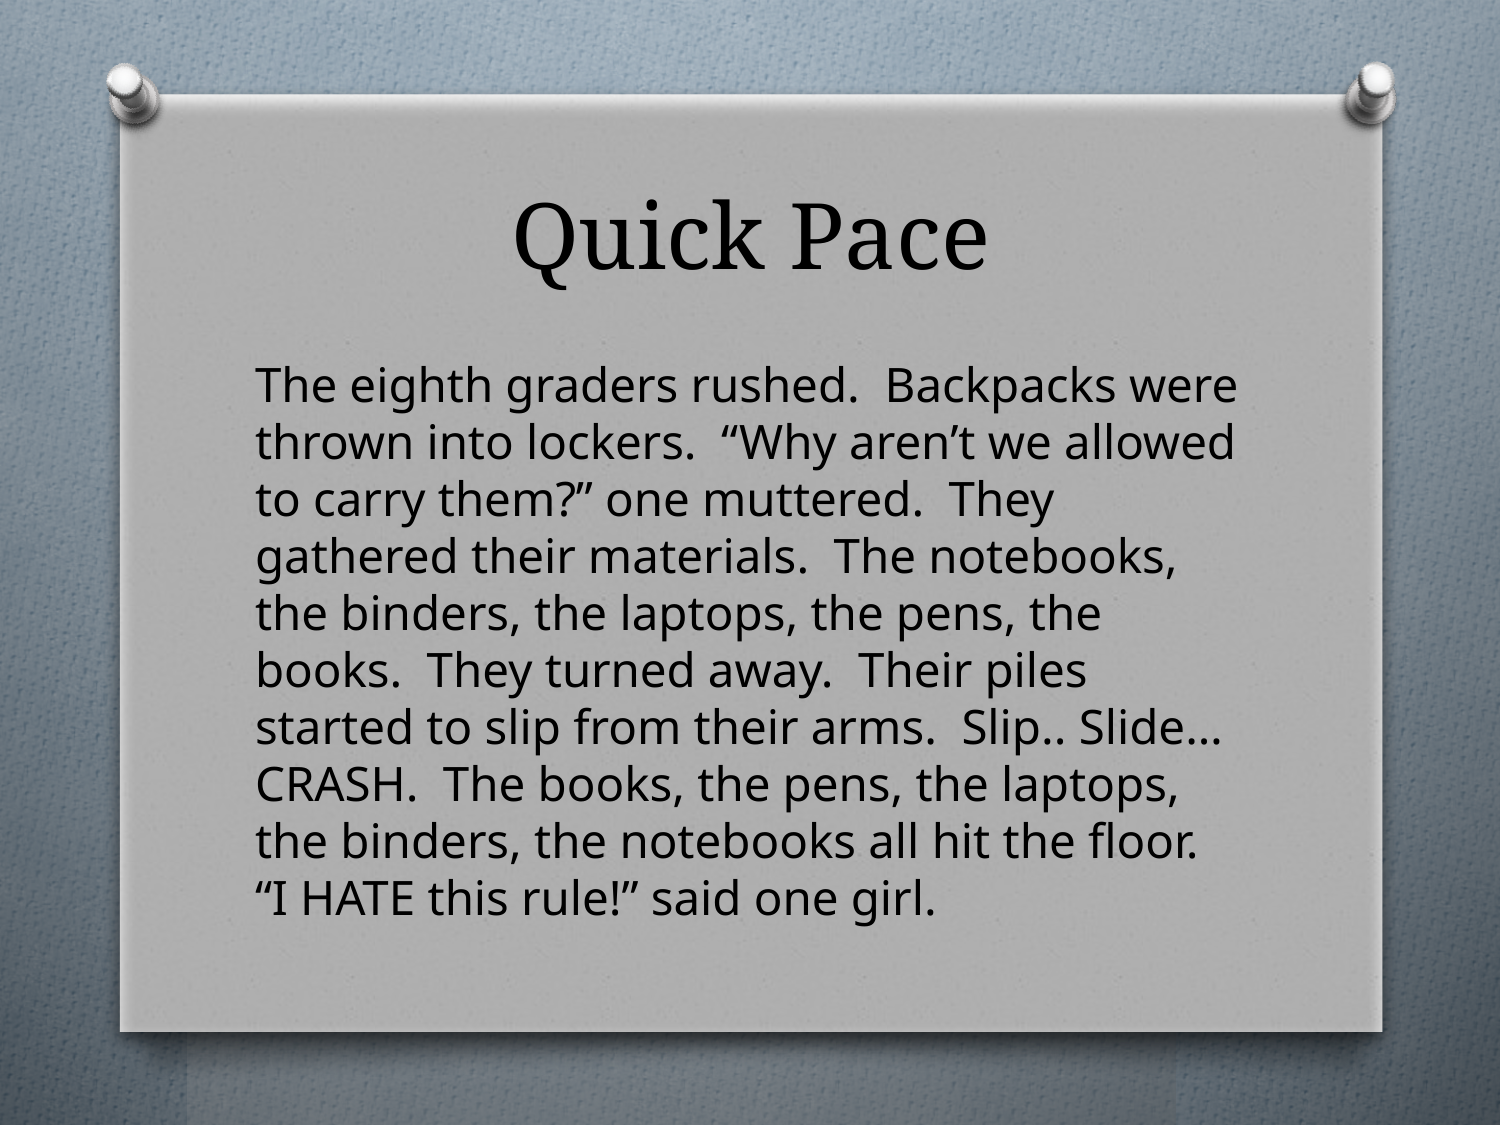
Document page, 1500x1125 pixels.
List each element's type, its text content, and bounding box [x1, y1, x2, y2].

list The eighth graders rushed. Backpacks were thrown into lockers. “Why aren’t we allowed to carry them?” one muttered. They gathered their materials. The notebooks, the binders, the laptops, the pens, the books. They turned away. Their piles started to slip from their arms. Slip.. Slide… CRASH. The books, the pens, the laptops, the binders, the notebooks all hit the floor. “I HATE this rule!” said one girl. [240, 347, 1257, 939]
title Quick Pace [179, 134, 1323, 332]
picture [75, 29, 198, 153]
picture [1317, 35, 1439, 156]
